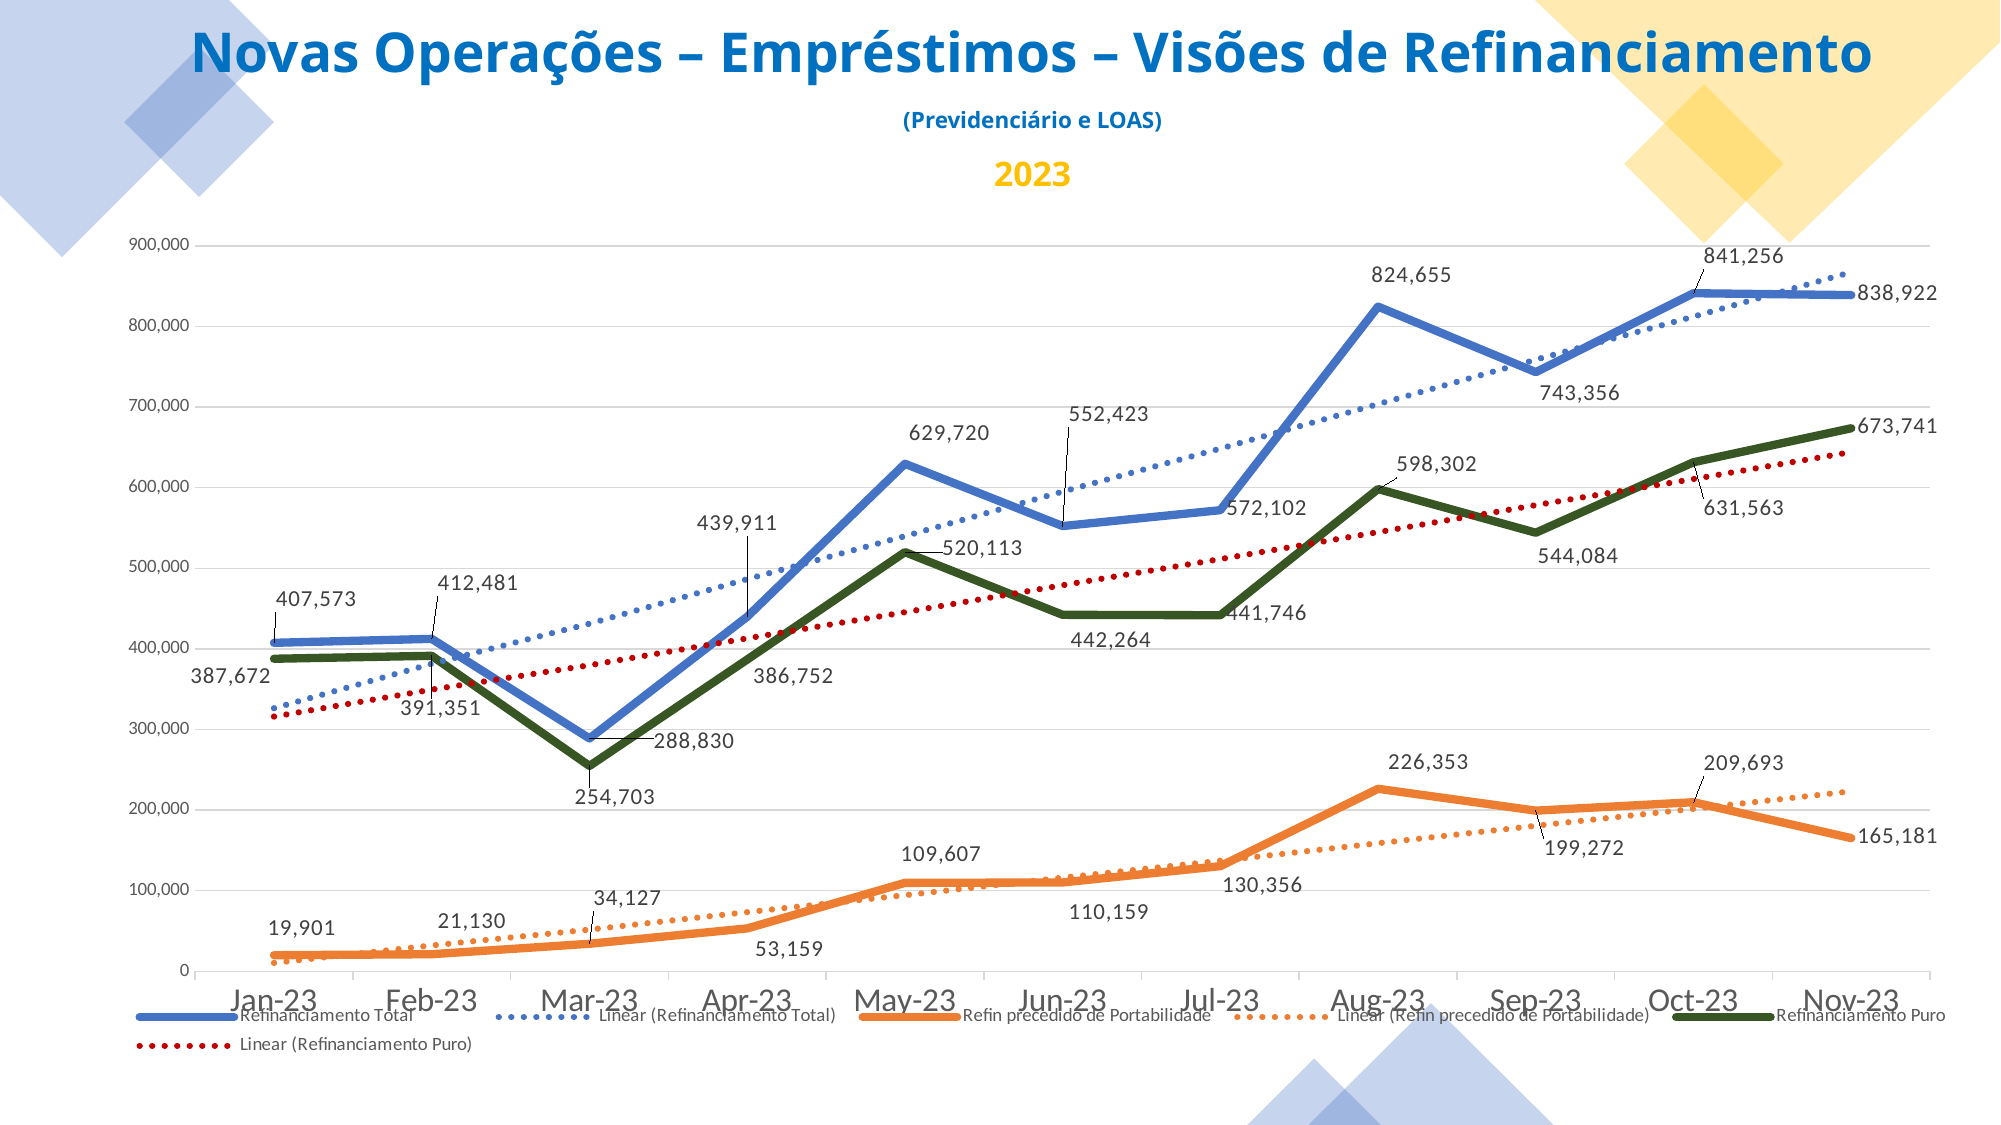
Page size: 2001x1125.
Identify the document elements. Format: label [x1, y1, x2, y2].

chart [90, 219, 1968, 1078]
text_box [0, 0, 2000, 1125]
